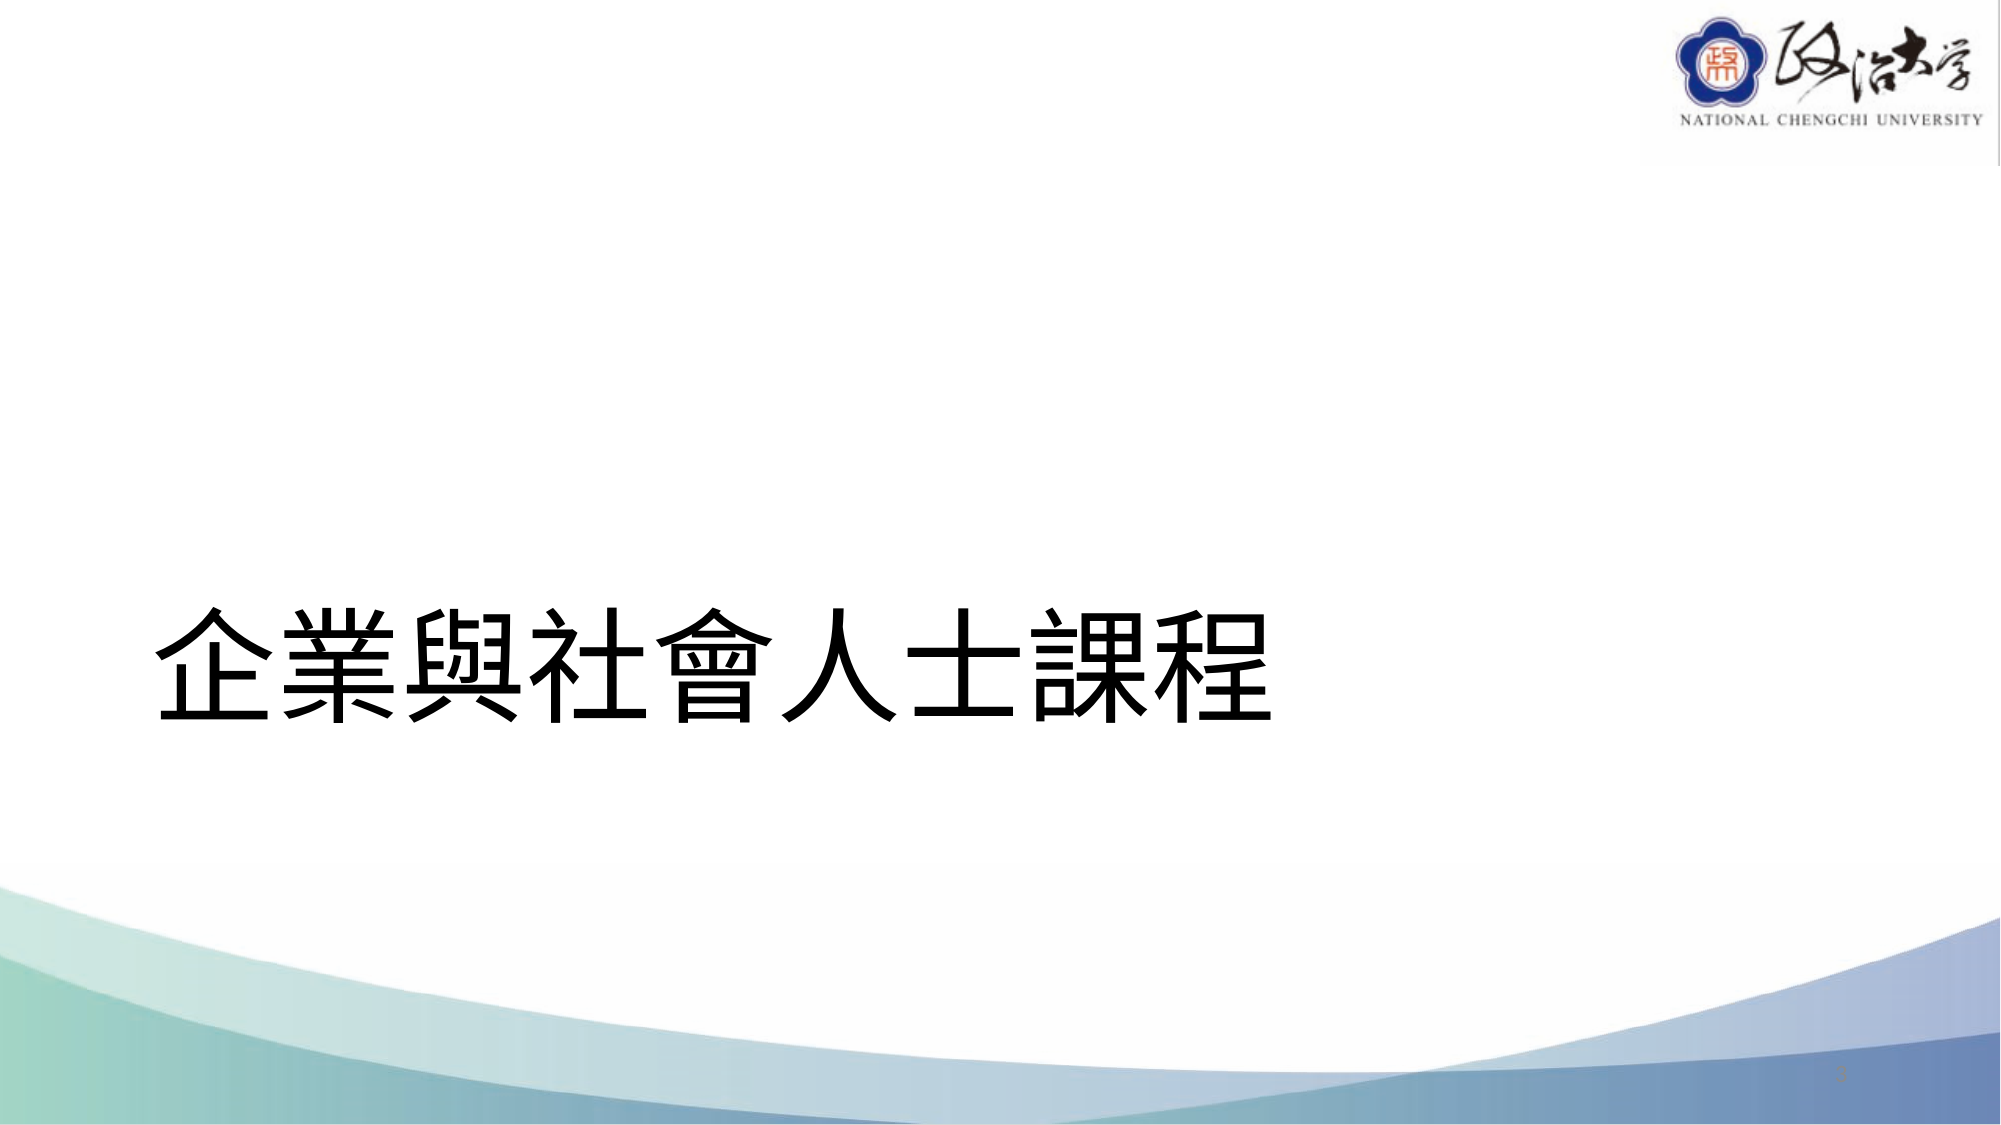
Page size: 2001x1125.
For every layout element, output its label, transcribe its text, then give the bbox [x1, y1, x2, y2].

slide_number 3 [1412, 1042, 1863, 1103]
picture [1640, 0, 2000, 166]
picture [0, 863, 2001, 1125]
title 企業與社會人士課程 [136, 280, 1862, 749]
